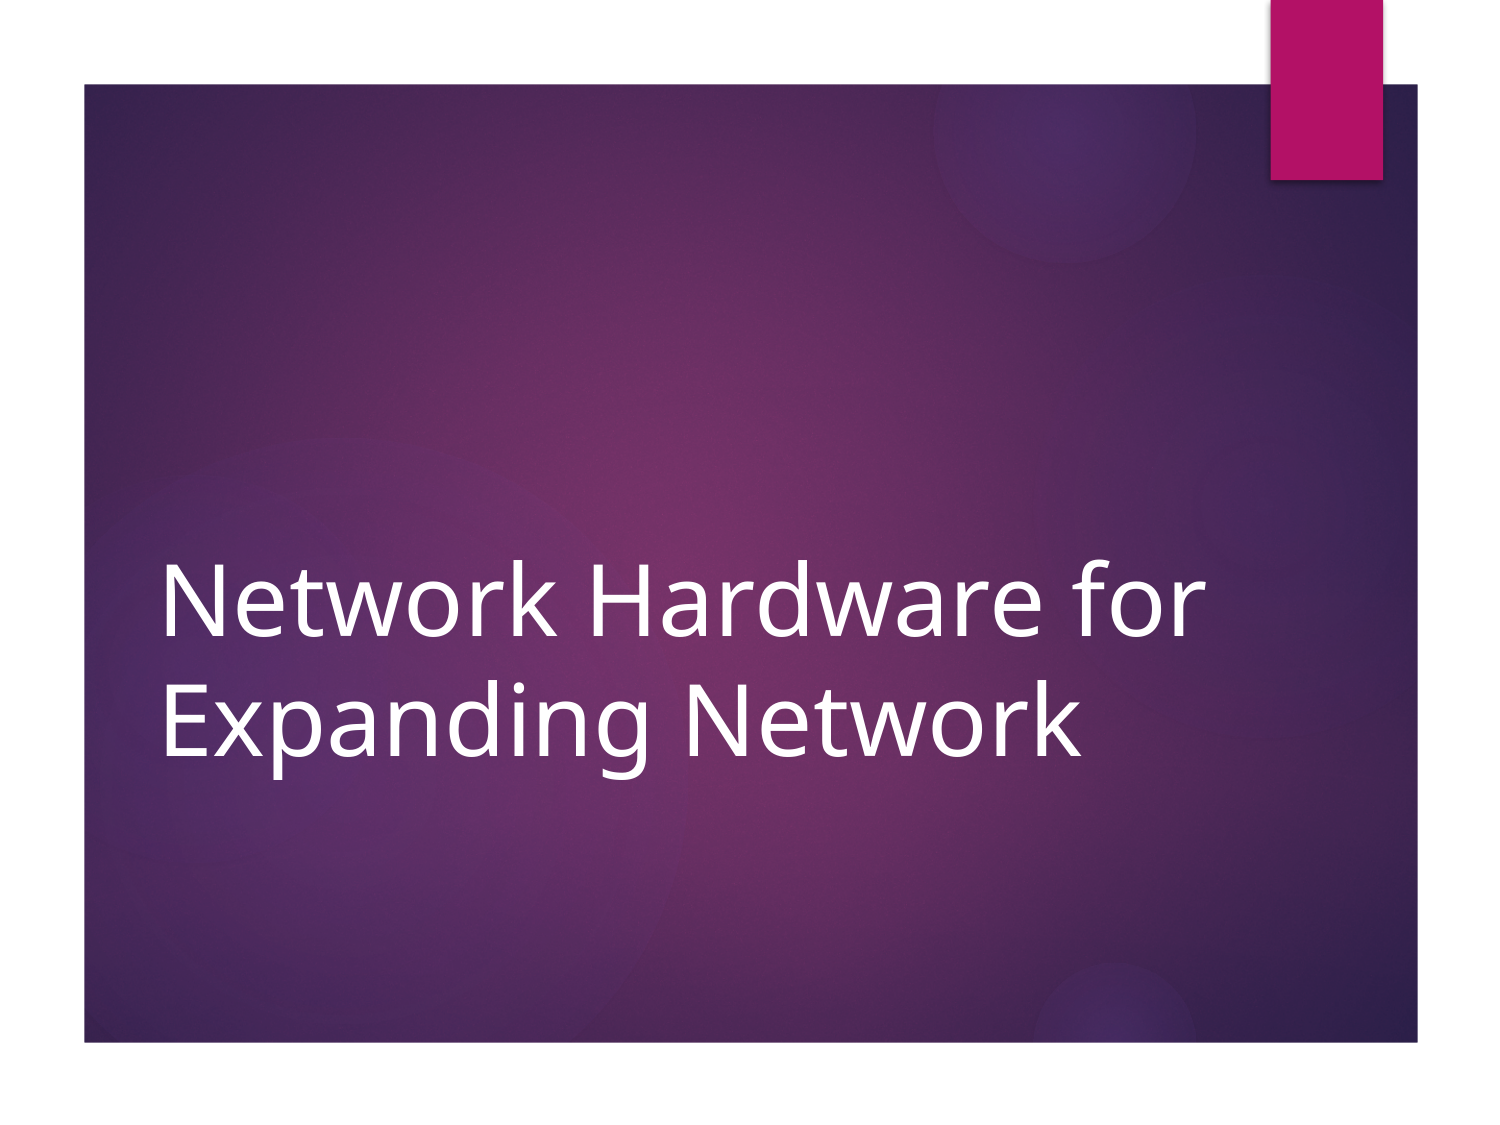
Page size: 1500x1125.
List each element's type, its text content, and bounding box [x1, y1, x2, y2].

title Network Hardware for Expanding Network [142, 365, 1388, 784]
